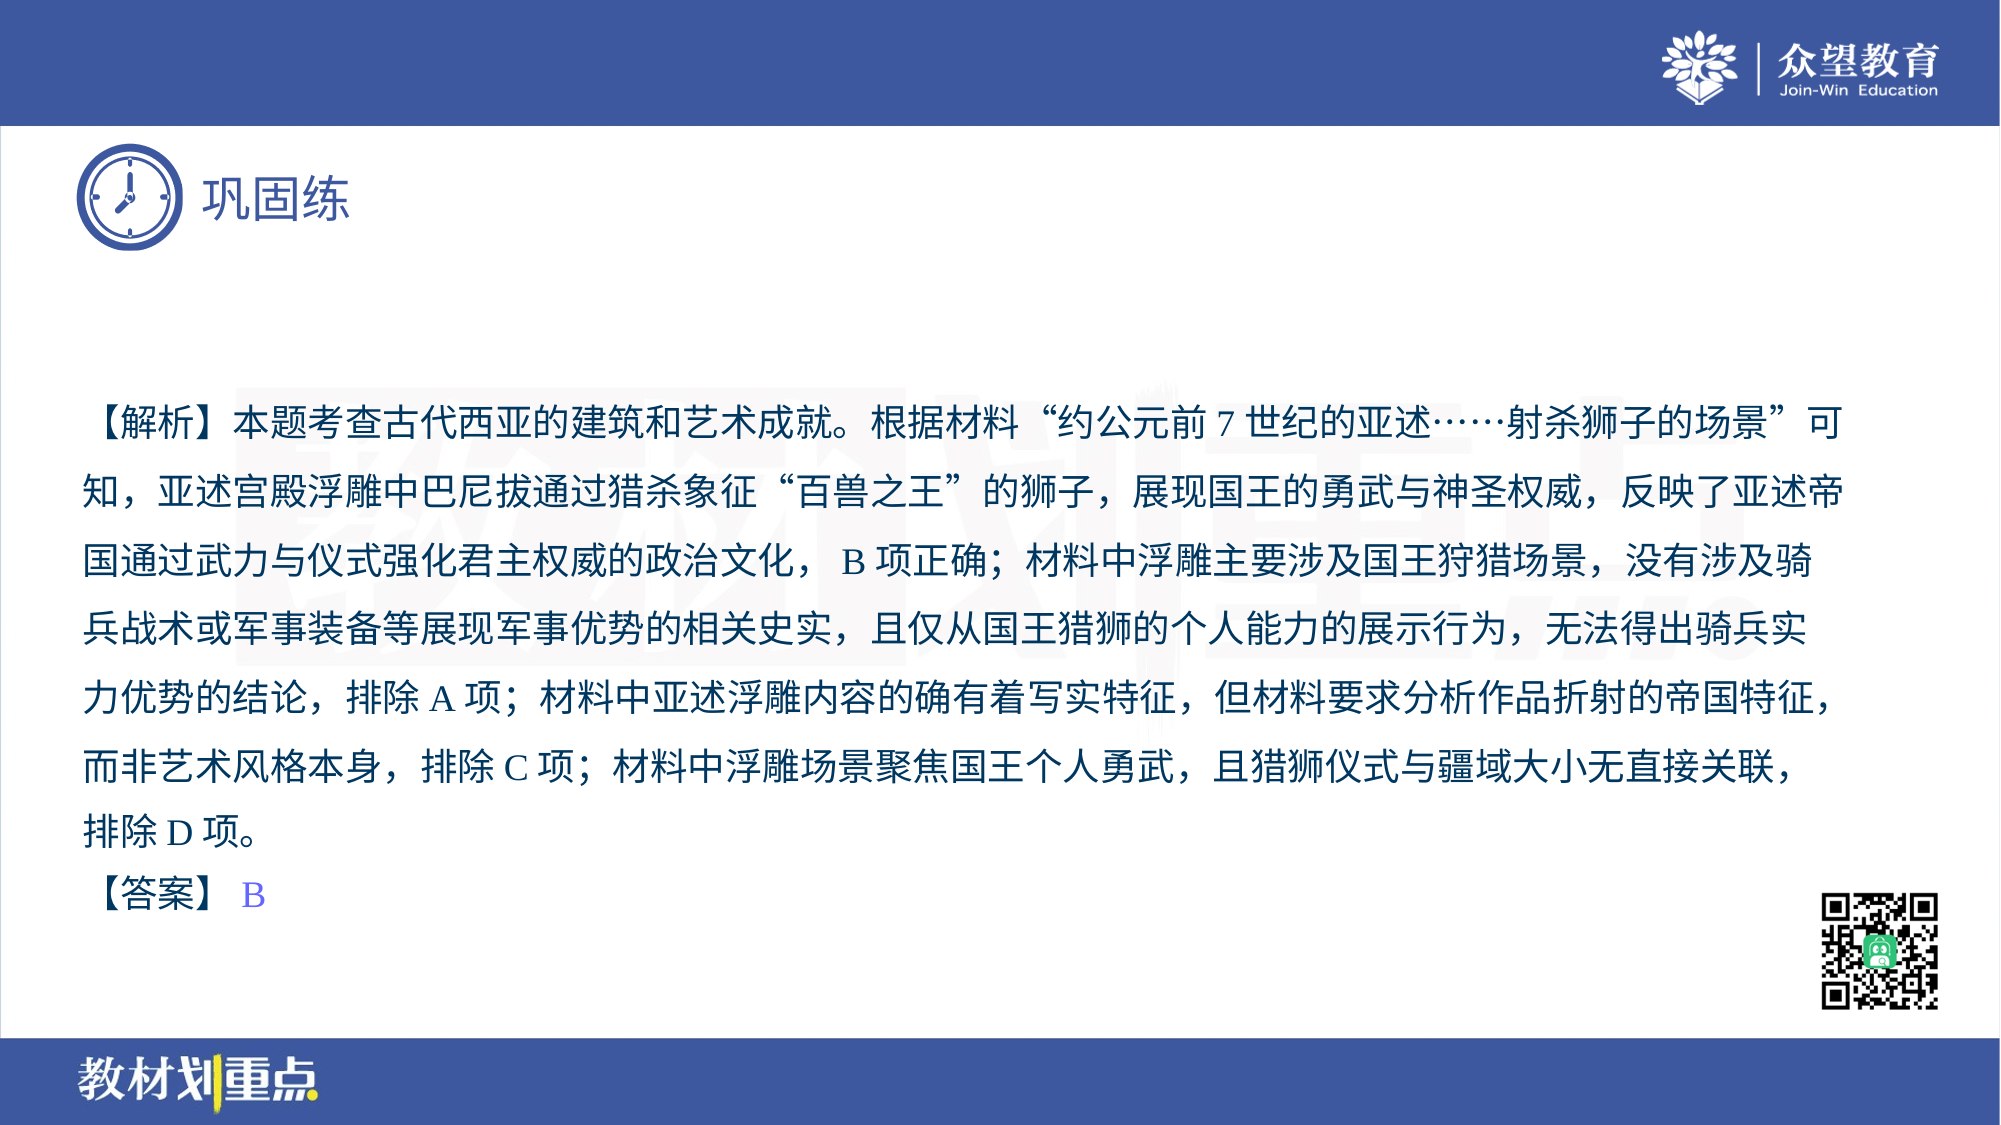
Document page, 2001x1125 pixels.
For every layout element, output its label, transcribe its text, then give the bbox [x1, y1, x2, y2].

text_box 【解析】本题考查古代西亚的建筑和艺术成就。根据材料“约公元前7世纪的亚述……射杀狮子的场景”可 知，亚述宫殿浮雕中巴尼拔通过猎杀象征“百兽之王”的狮子，展现国王的勇武与神圣权威，反映了亚述帝 国通过武力与仪式强化君主权威的政治文化，B项正确；材料中浮雕主要涉及国王狩猎场景，没有涉及骑 兵战术或军事装备等展现军事优势的相关史实，且仅从国王猎狮的个人能力的展示行为，无法得出骑兵实 力优势的结论，排除A项；材料中亚述浮雕内容的确有着写实特征，但材料要求分析作品折射的帝国特征， 而非艺术风格本身，排除C项；材料中浮雕场景聚焦国王个人勇武，且猎狮仪式与疆域大小无直接关联， 排除D项。 [82, 375, 1817, 846]
picture [0, 0, 2000, 1125]
text_box 【答案】B [82, 848, 1817, 908]
